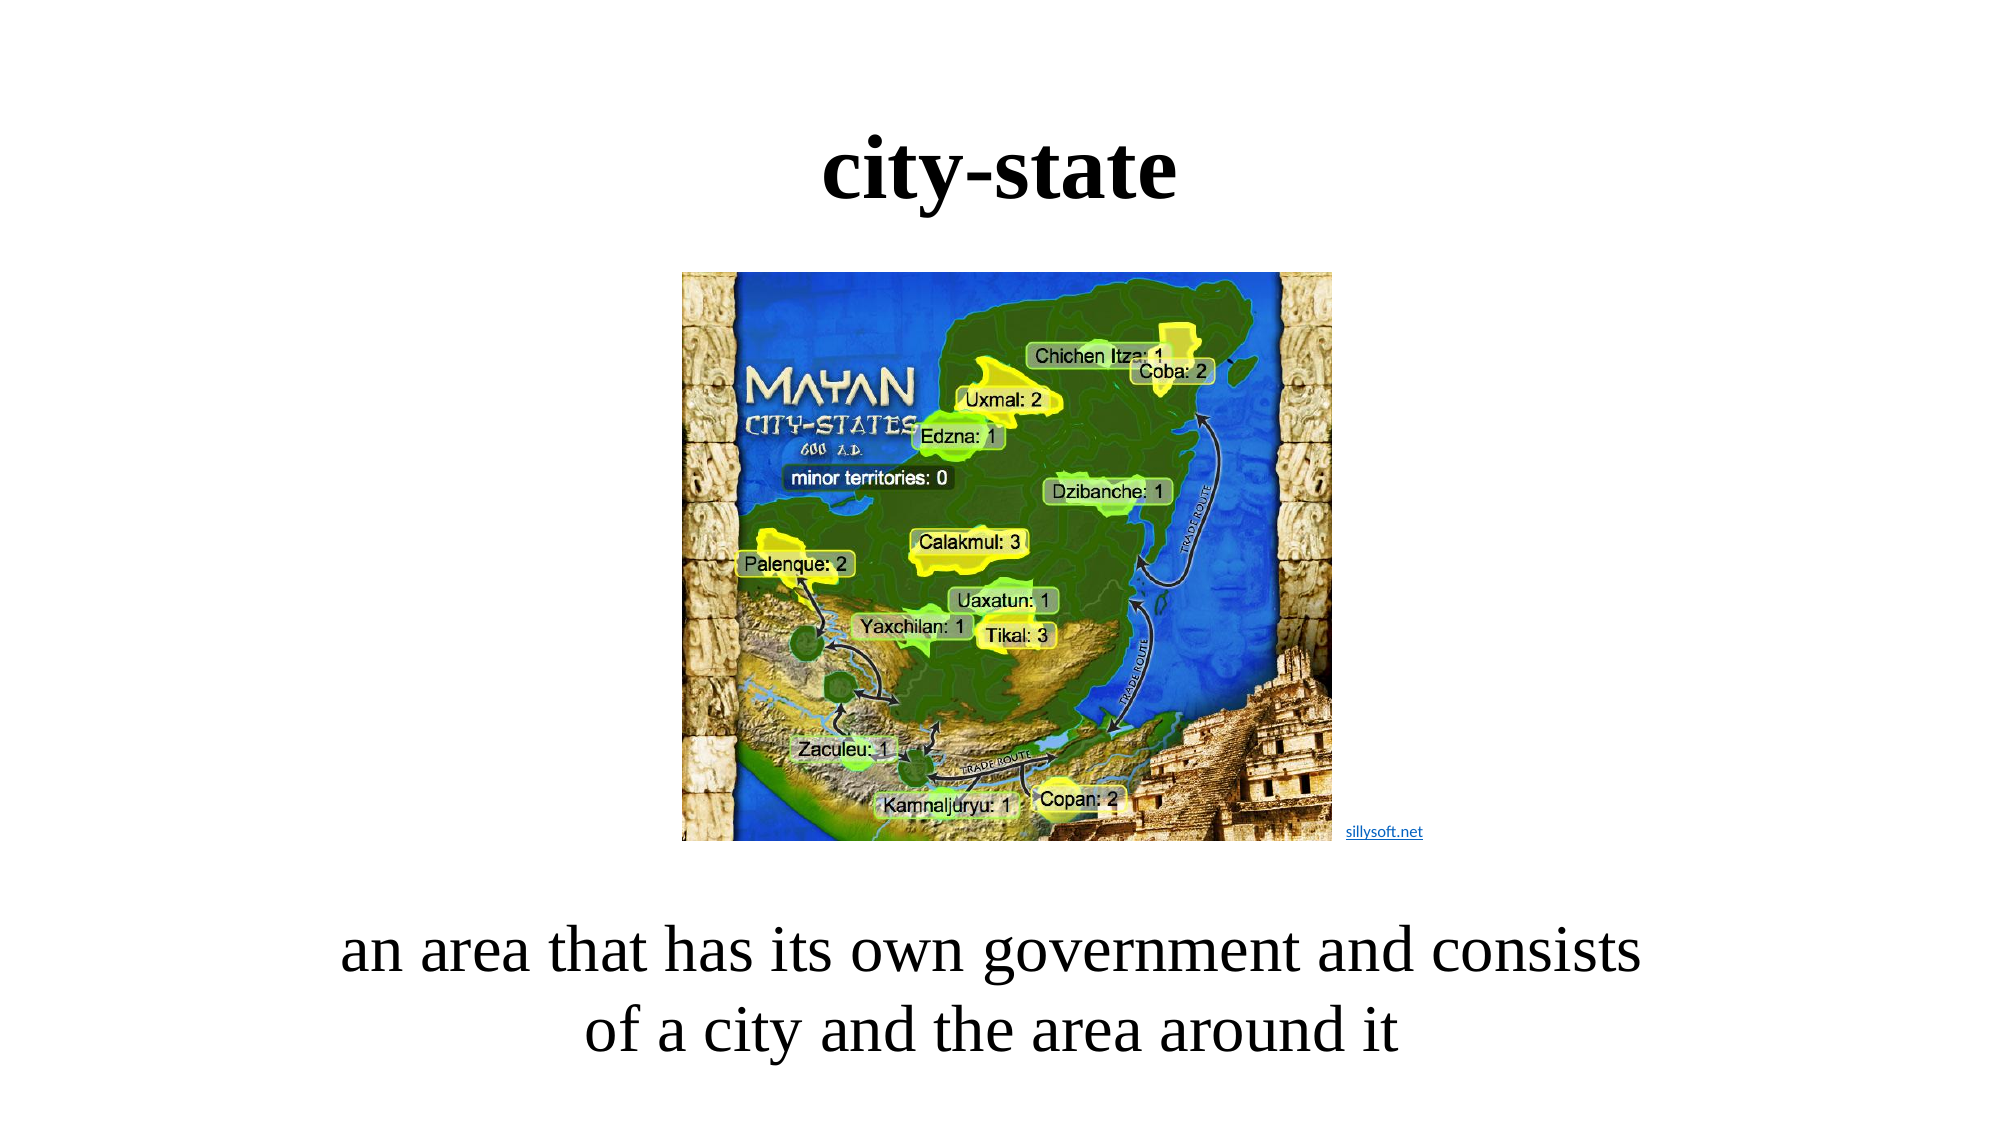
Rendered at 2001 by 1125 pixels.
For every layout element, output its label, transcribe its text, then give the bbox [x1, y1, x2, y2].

title city-state [137, 59, 1863, 278]
text_box sillysoft.net [1330, 813, 1629, 848]
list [682, 272, 1332, 841]
text_box an area that has its own government and consists of a city and the area around it [295, 897, 1690, 1073]
